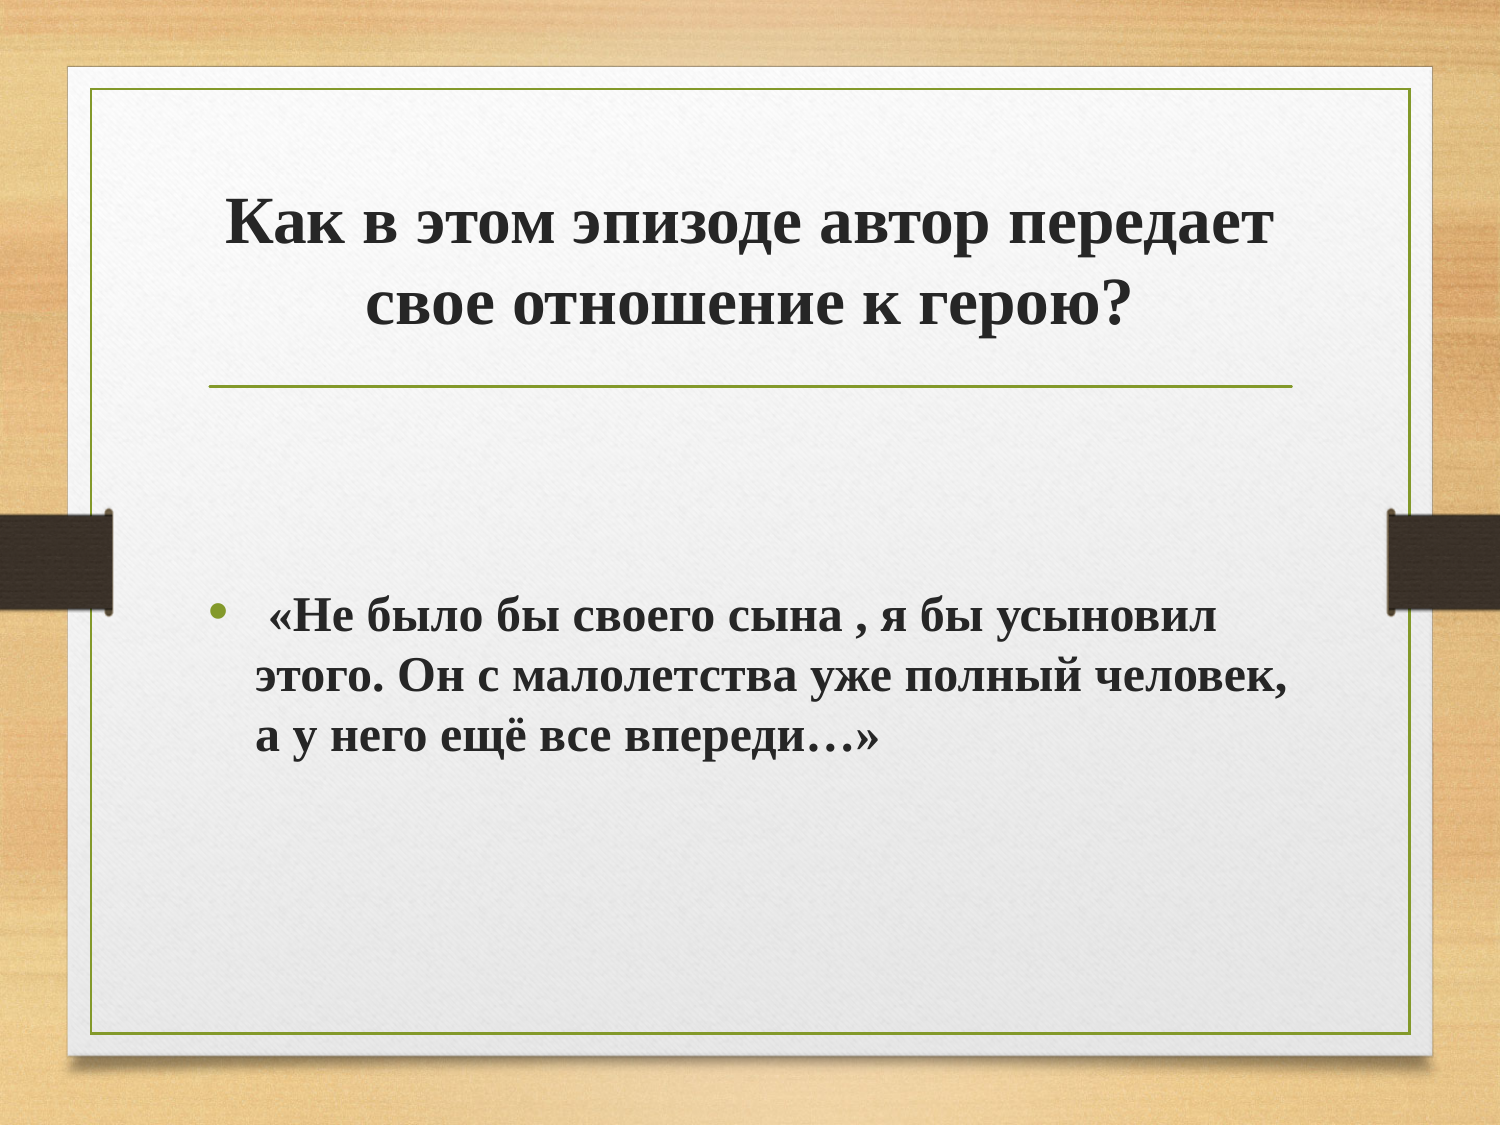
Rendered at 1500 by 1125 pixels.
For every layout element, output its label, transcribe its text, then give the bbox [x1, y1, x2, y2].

list «Не было бы своего сына , я бы усыновил этого. Он с малолетства уже полный человек, а у него ещё все впереди…» [193, 408, 1309, 974]
picture [0, 0, 1500, 1125]
title Как в этом эпизоде автор передает свое отношение к герою? [193, 150, 1309, 365]
